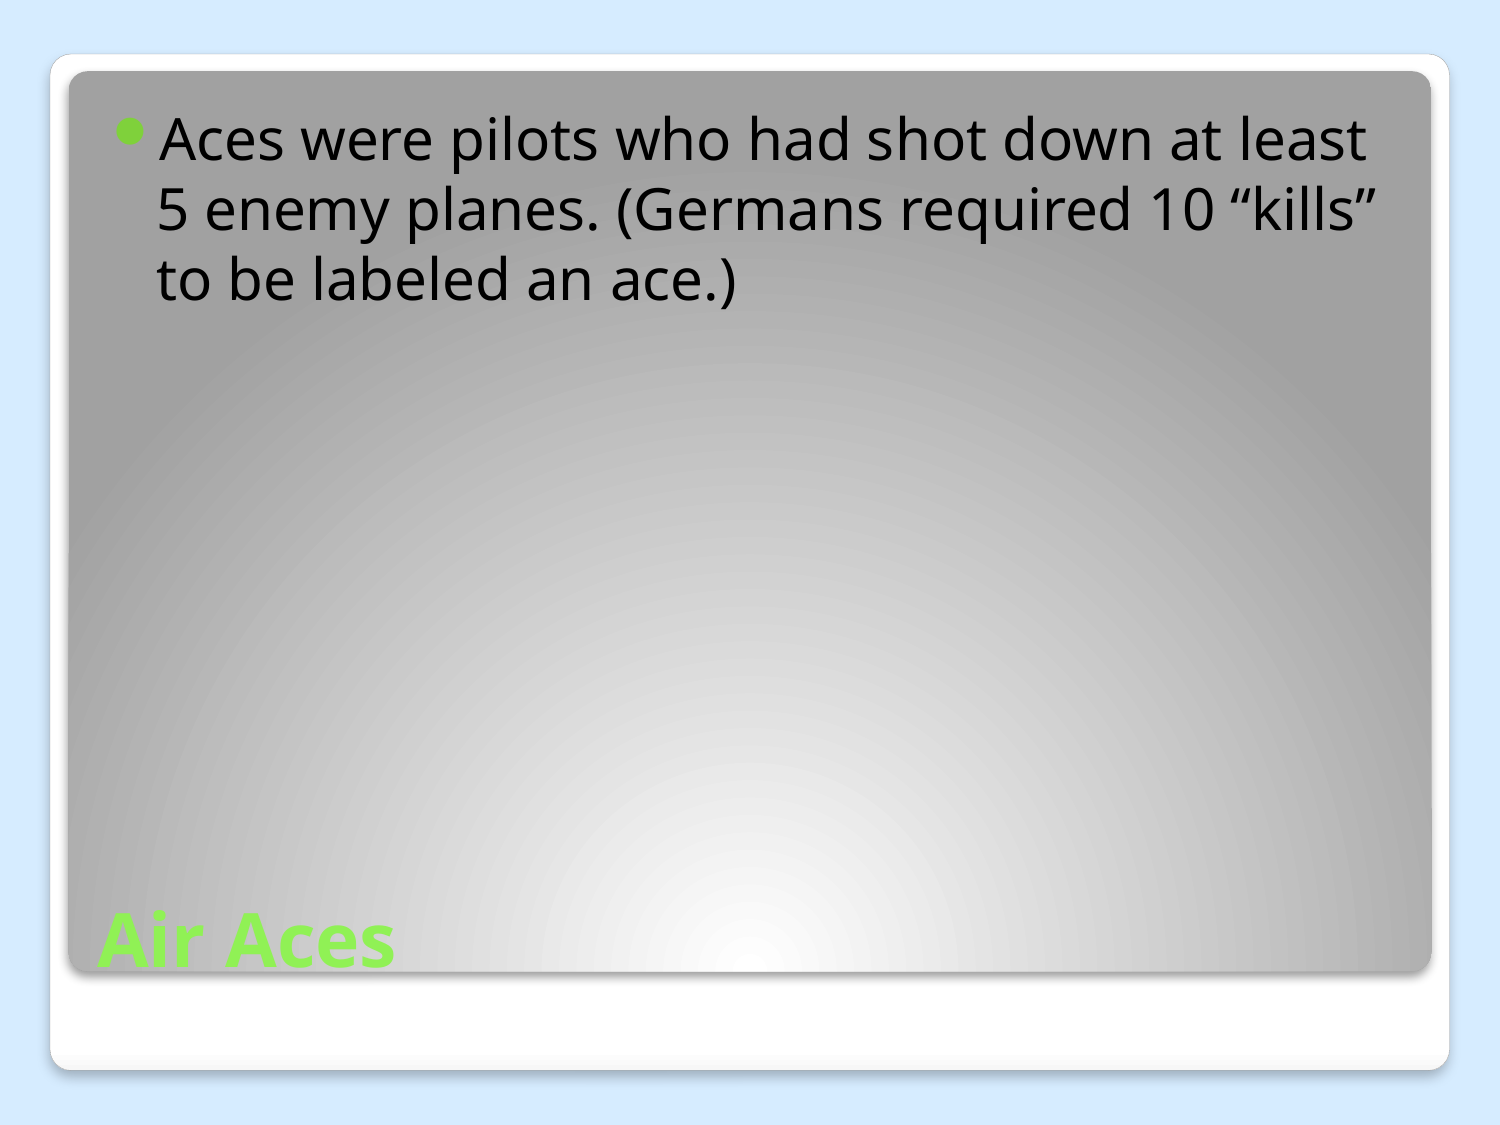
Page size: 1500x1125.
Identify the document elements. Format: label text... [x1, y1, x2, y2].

title Air Aces [82, 817, 1425, 990]
list Aces were pilots who had shot down at least 5 enemy planes. (Germans required 10 “kills” to be labeled an ace.) [82, 86, 1425, 774]
